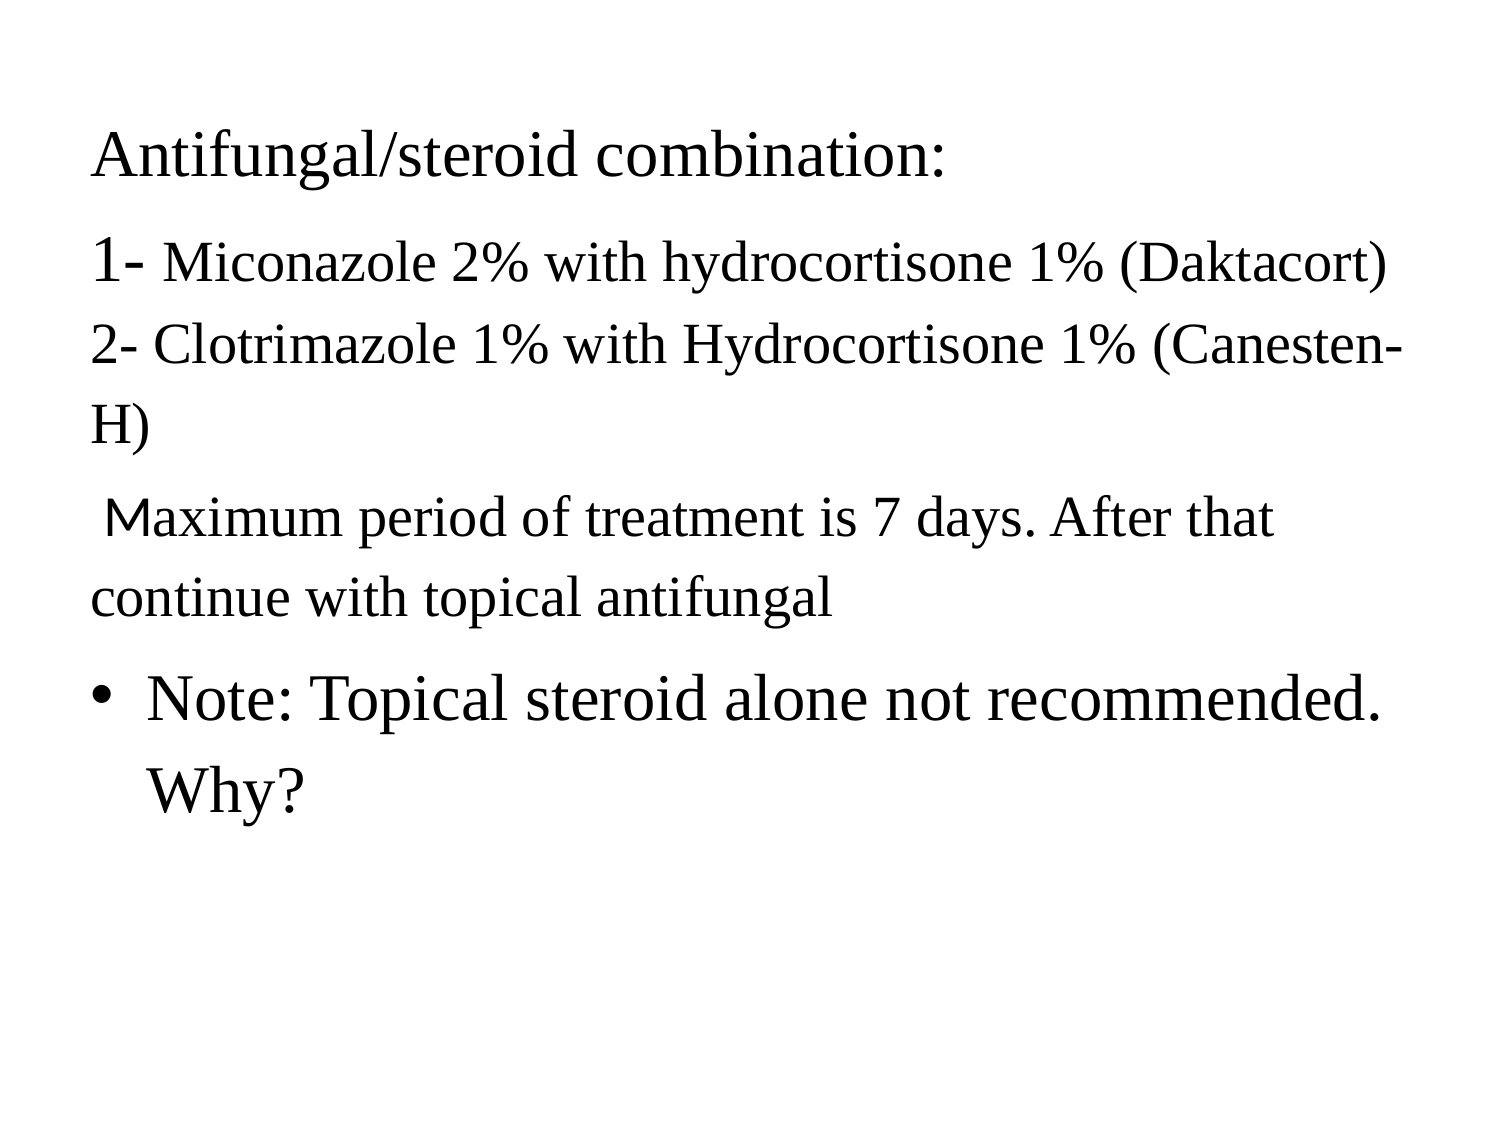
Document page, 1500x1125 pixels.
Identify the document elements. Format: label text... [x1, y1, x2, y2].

list Antifungal/steroid combination: 1- Miconazole 2% with hydrocortisone 1% (Daktacort) 2- Clotrimazole 1% with Hydrocortisone 1% (Canesten-H) Maximum period of treatment is 7 days. After that continue with topical antifungal Note: Topical steroid alone not recommended. Why? [75, 90, 1425, 1005]
